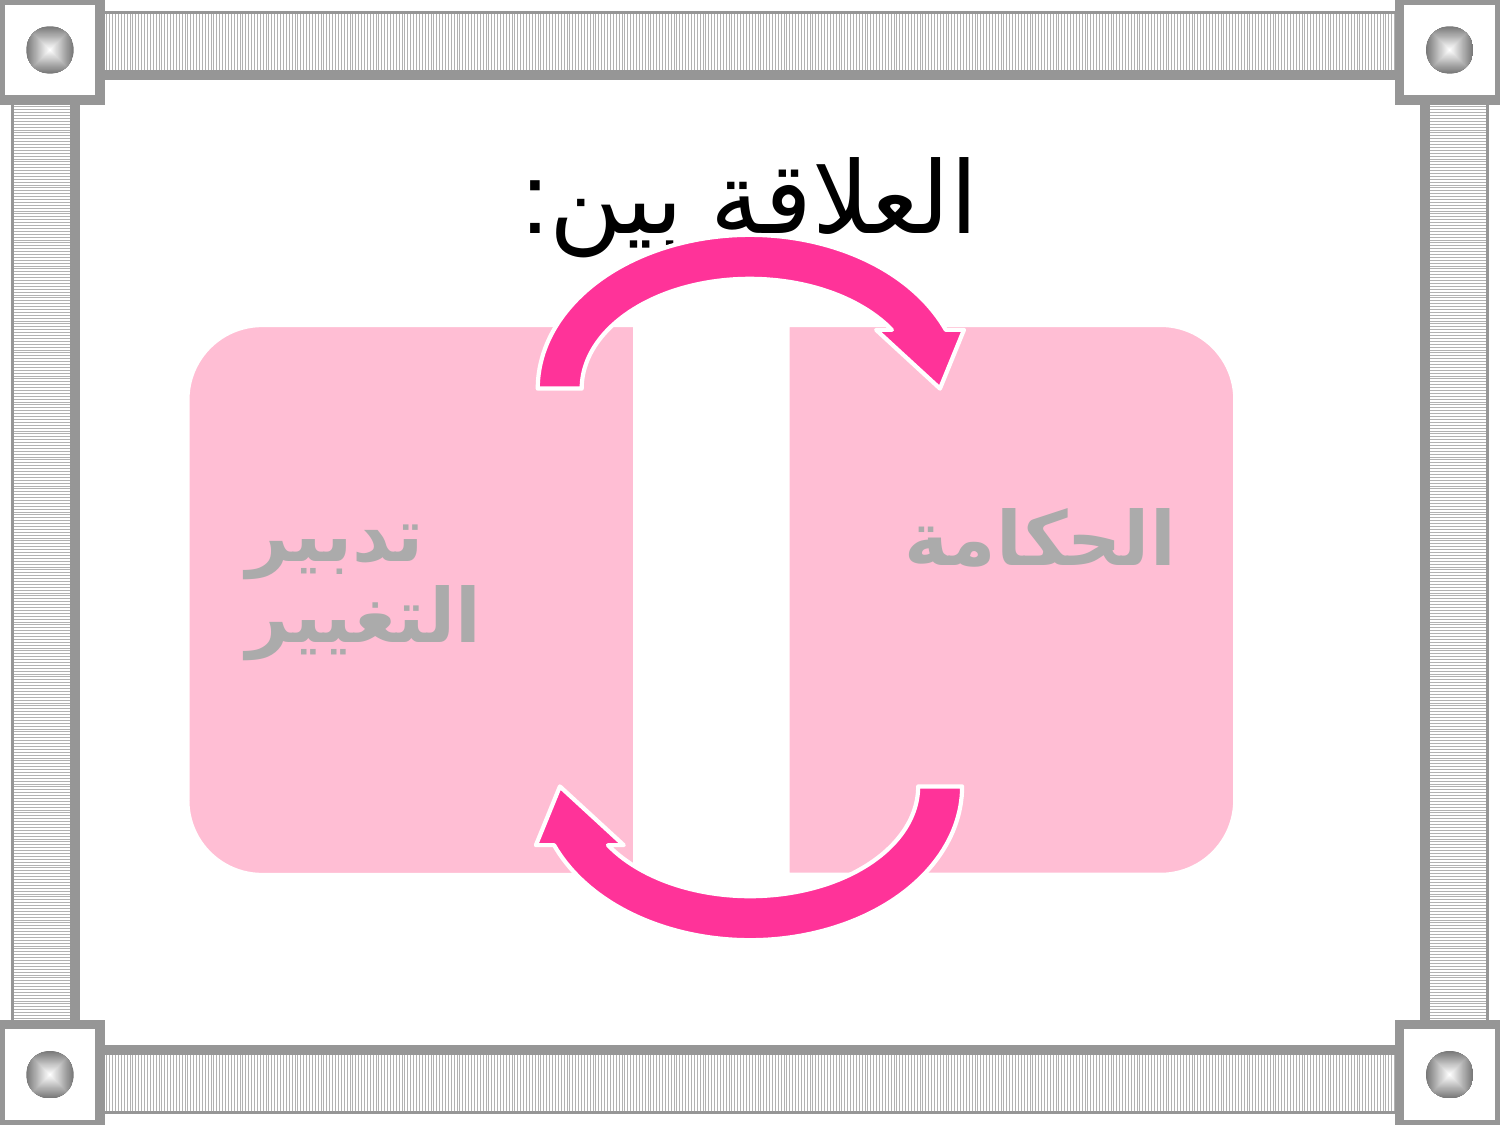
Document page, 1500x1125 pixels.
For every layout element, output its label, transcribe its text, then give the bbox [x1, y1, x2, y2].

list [112, 249, 1388, 926]
title العلاقة بين: [112, 99, 1388, 249]
